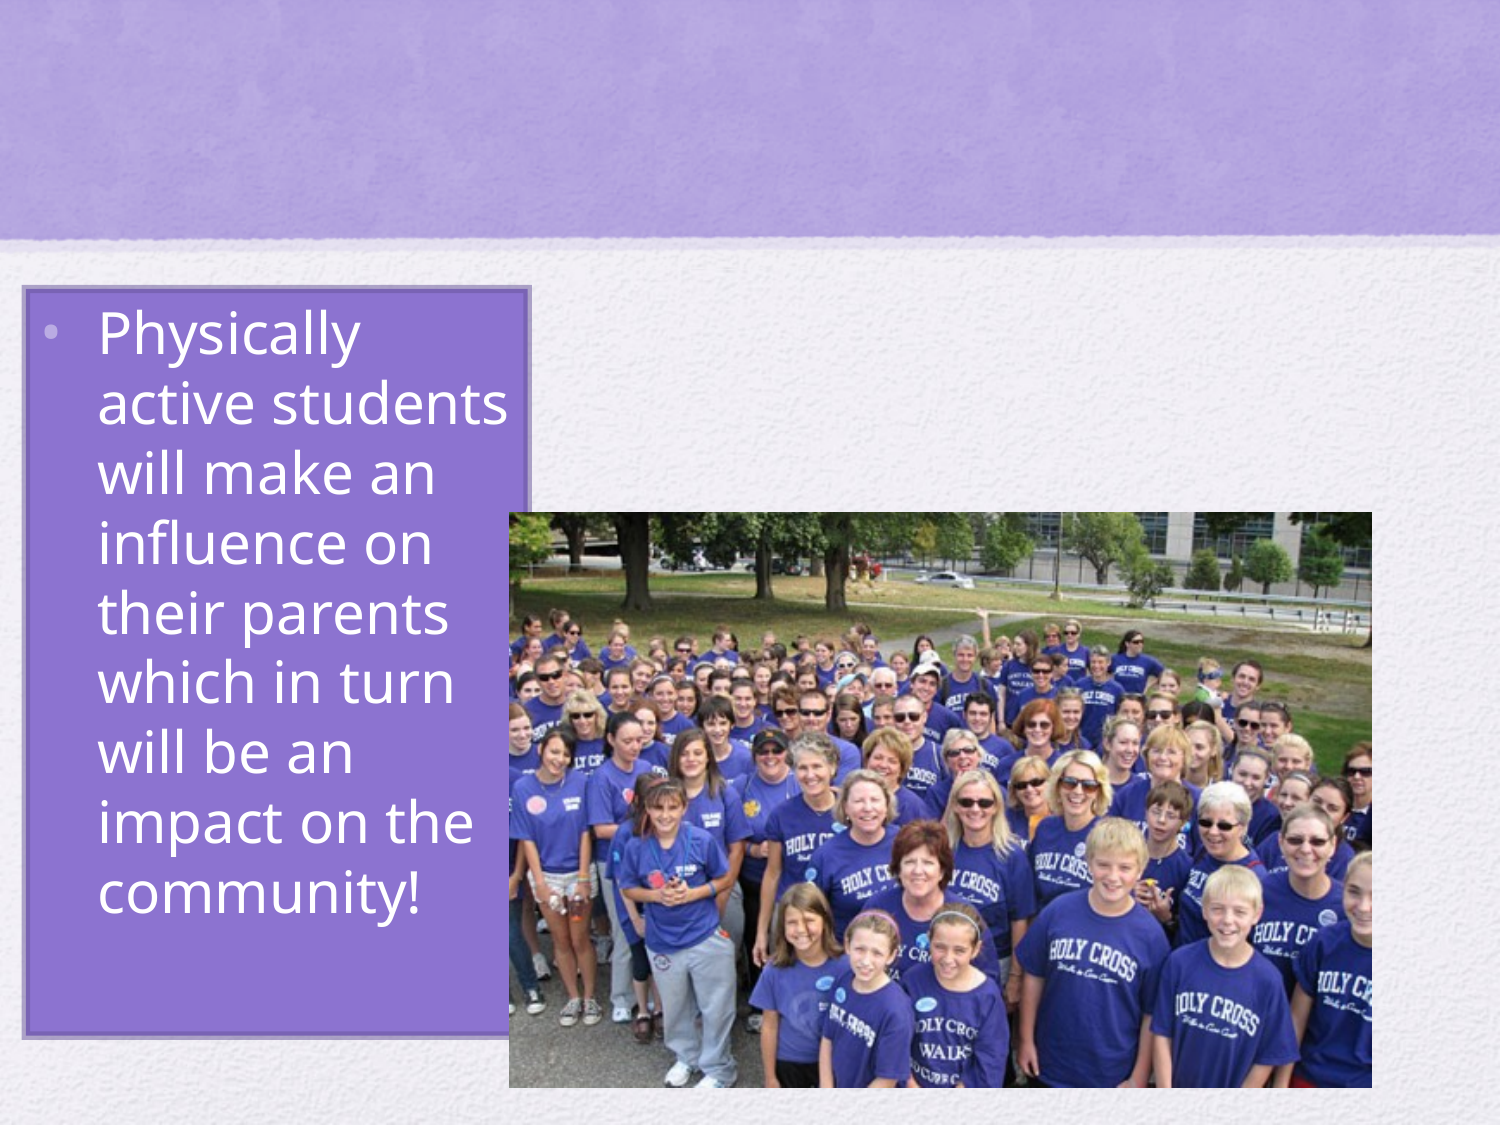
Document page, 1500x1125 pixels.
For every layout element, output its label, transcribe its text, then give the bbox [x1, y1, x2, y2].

list Physically active students will make an influence on their parents which in turn will be an impact on the community! [22, 285, 532, 1040]
picture [0, 225, 1500, 1125]
